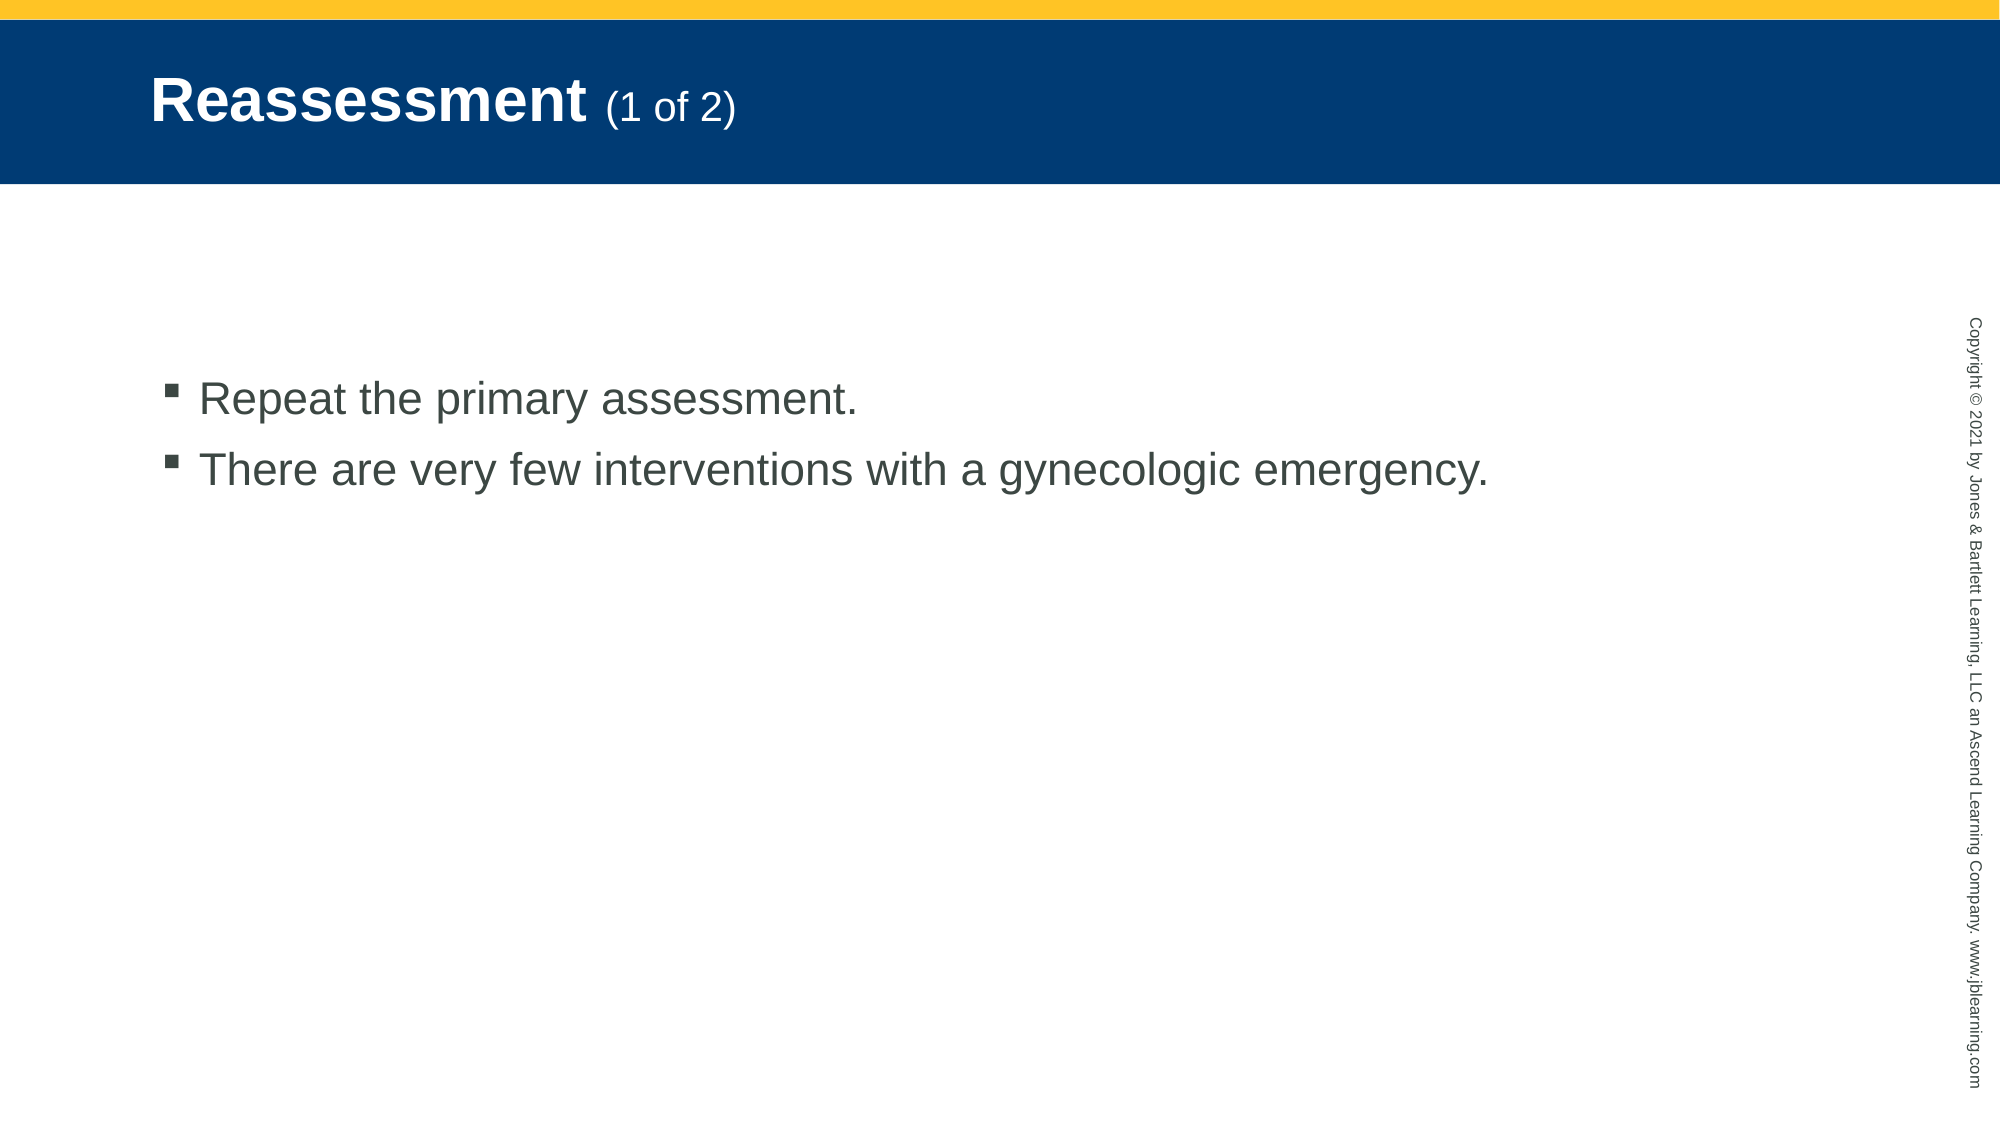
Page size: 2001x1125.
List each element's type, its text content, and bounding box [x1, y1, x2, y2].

list Repeat the primary assessment. There are very few interventions with a gynecologic emergency. [146, 361, 1859, 1016]
title Reassessment (1 of 2) [0, 19, 2000, 185]
